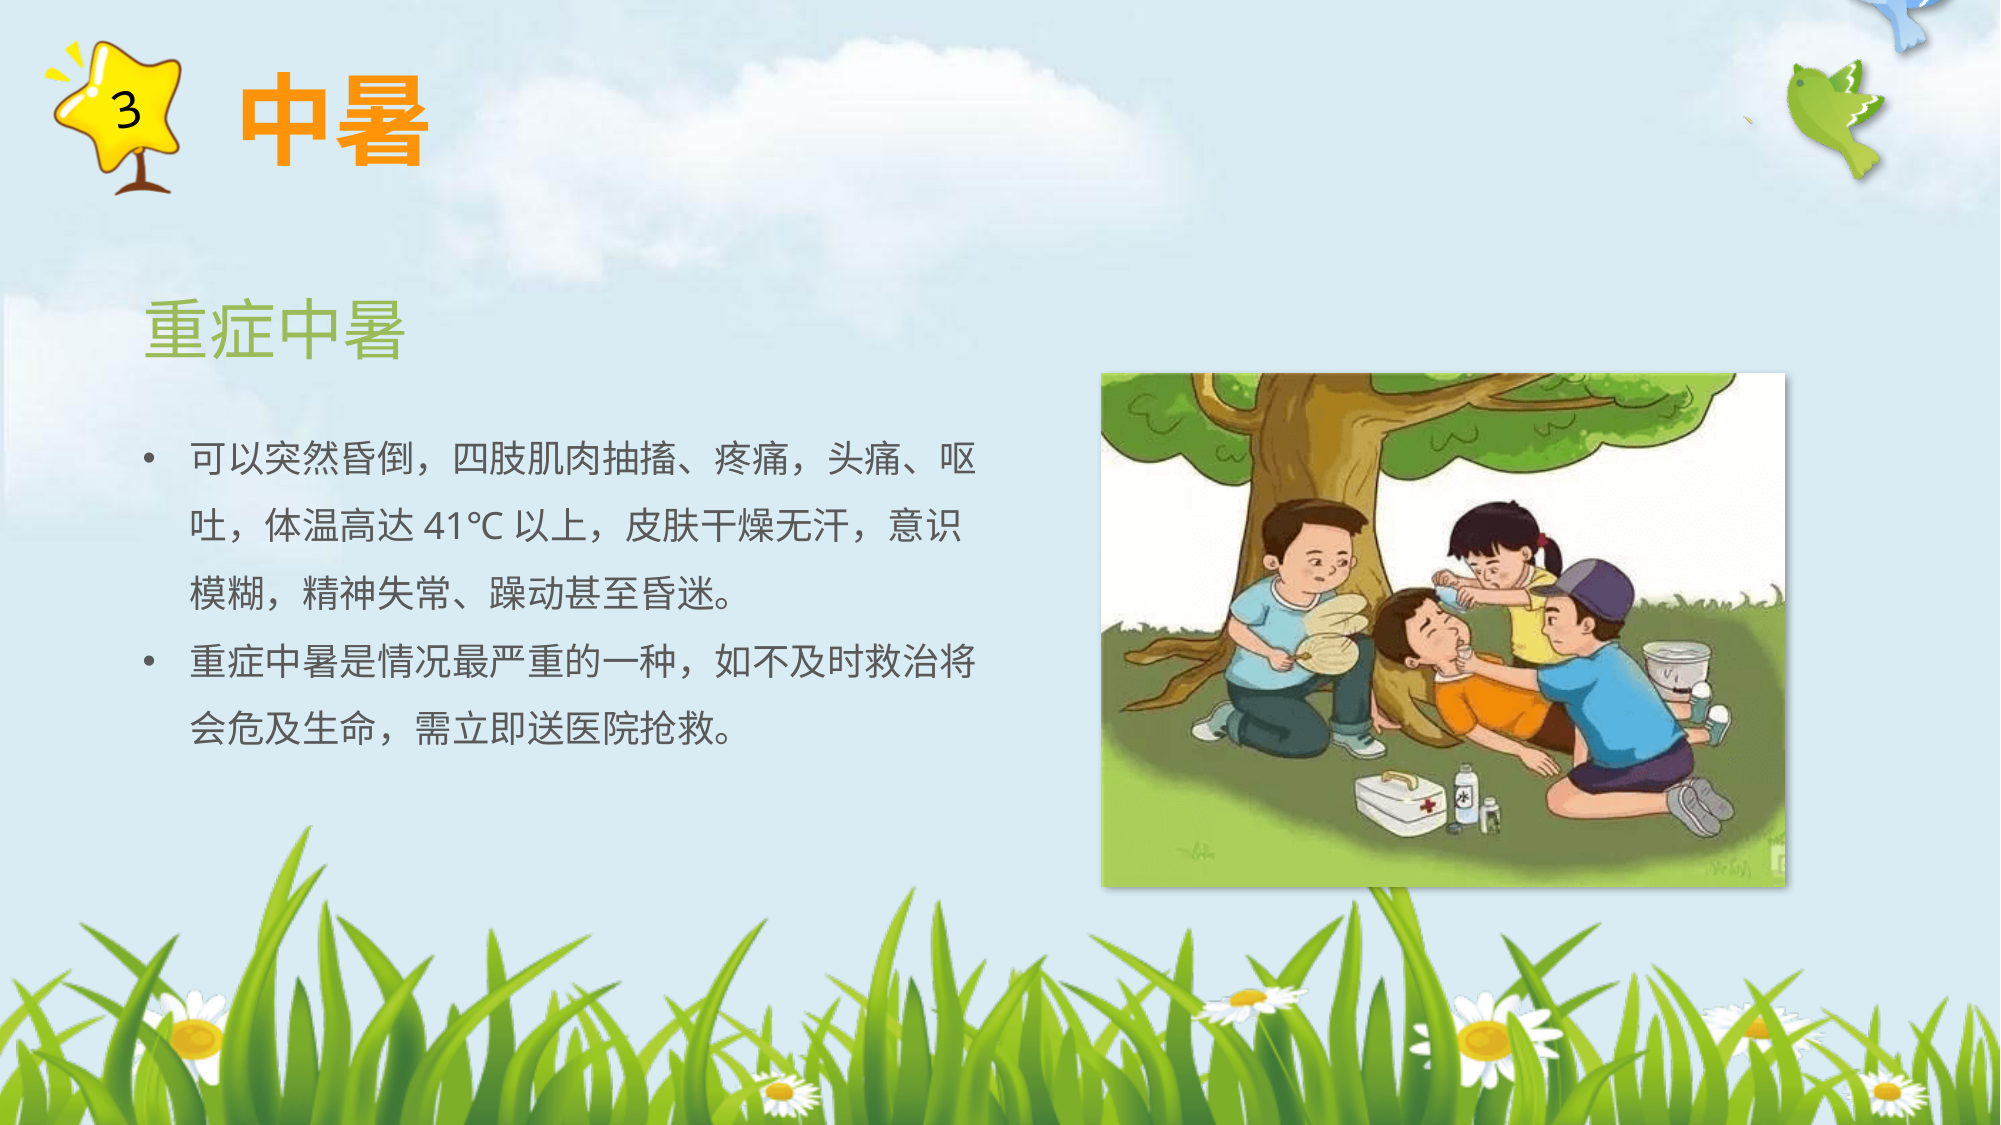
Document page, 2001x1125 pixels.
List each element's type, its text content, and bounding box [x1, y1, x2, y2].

picture [0, 0, 2001, 1125]
text_box 重症中暑 [127, 280, 963, 376]
text_box 可以突然昏倒，四肢肌肉抽搐、疼痛，头痛、呕吐，体温高达41℃以上，皮肤干燥无汗，意识模糊，精神失常、躁动甚至昏迷。 重症中暑是情况最严重的一种，如不及时救治将会危及生命，需立即送医院抢救。 [127, 405, 1000, 758]
